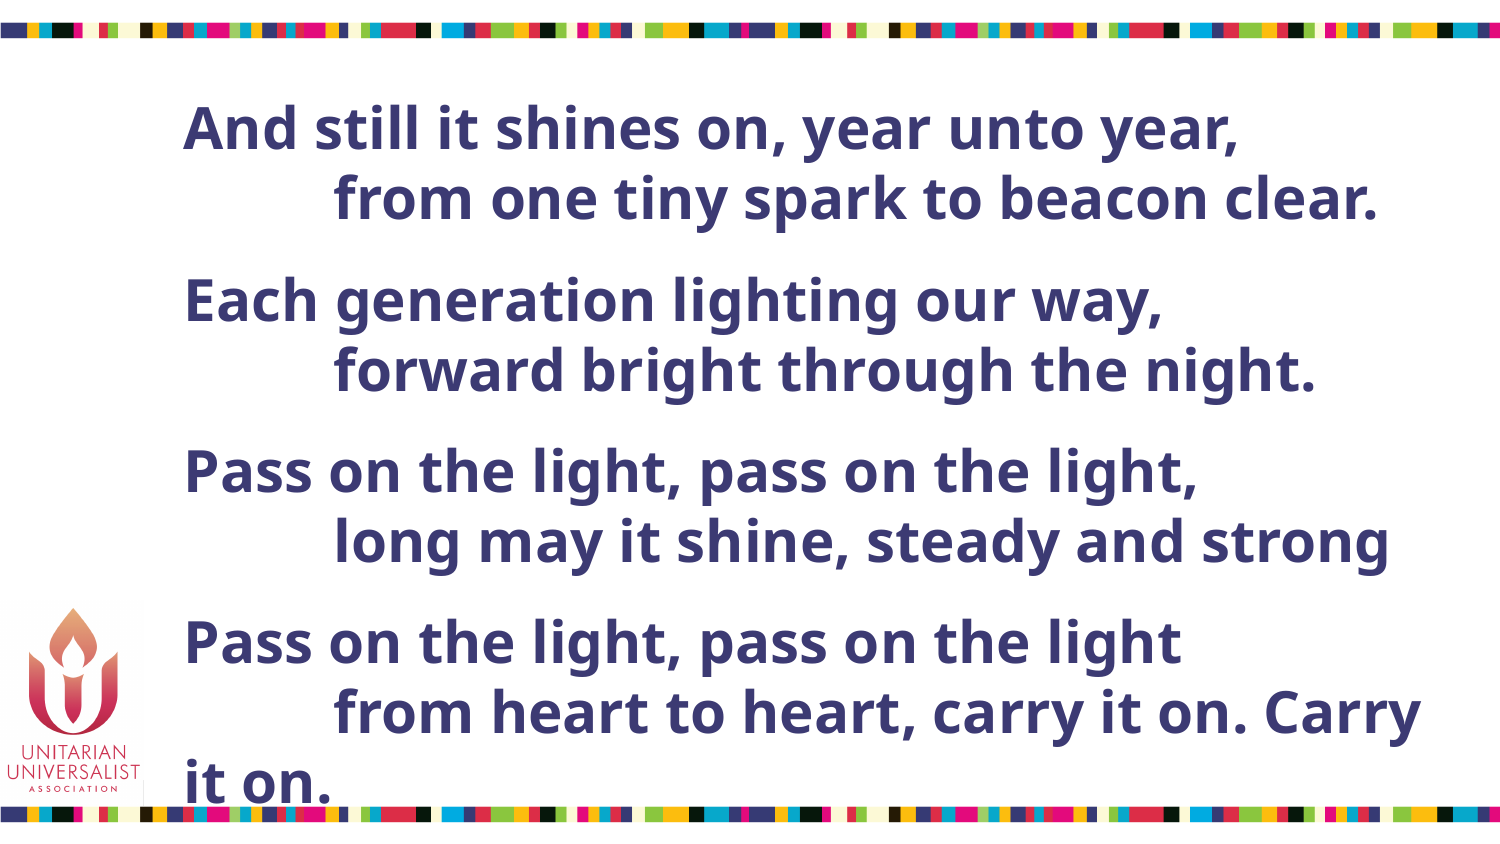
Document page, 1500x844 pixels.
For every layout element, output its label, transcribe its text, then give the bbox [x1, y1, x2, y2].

text_box And still it shines on, year unto year, from one tiny spark to beacon clear. Each generation lighting our way, forward bright through the night. Pass on the light, pass on the light, long may it shine, steady and strong Pass on the light, pass on the light from heart to heart, carry it on. Carry it on. [168, 76, 1487, 805]
picture [0, 600, 1500, 824]
picture [0, 22, 1500, 40]
